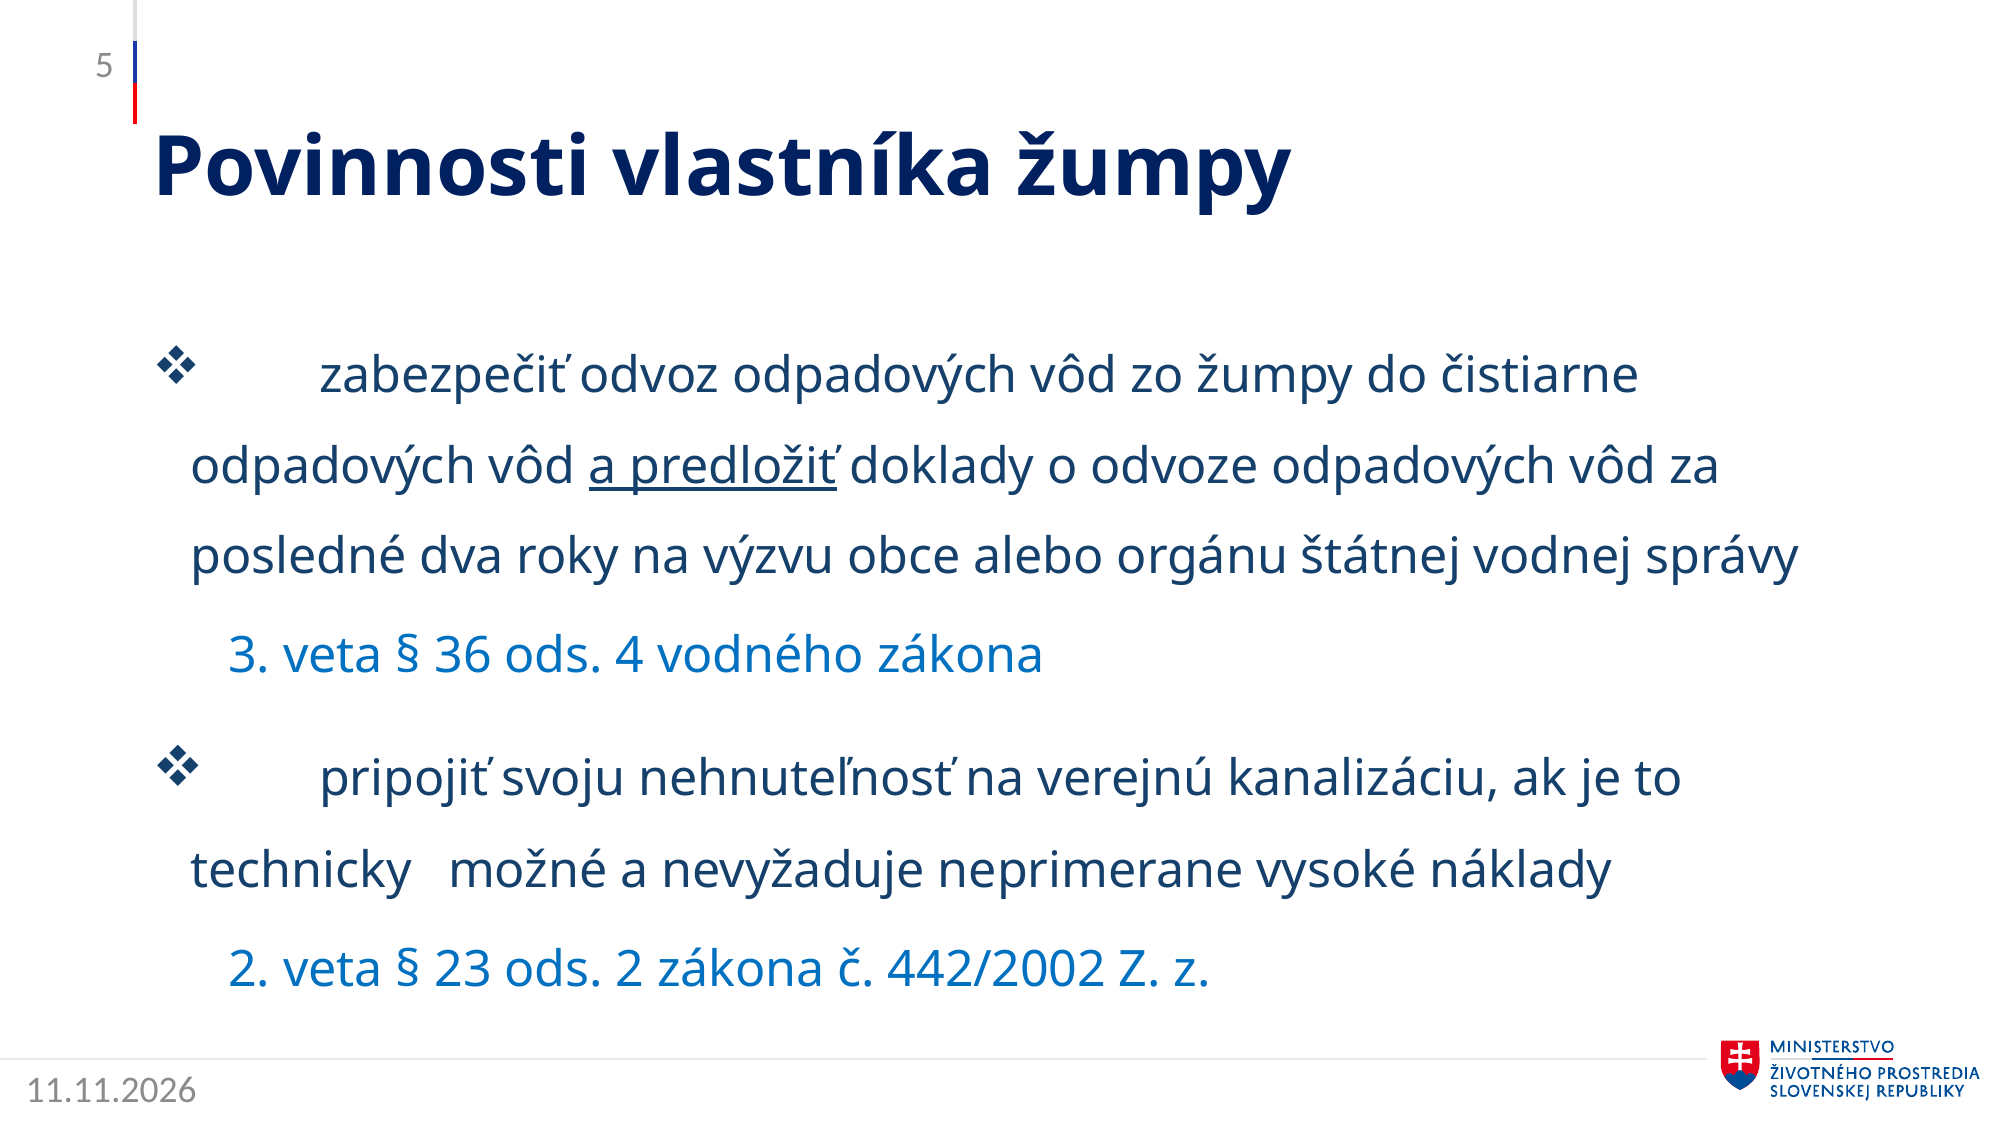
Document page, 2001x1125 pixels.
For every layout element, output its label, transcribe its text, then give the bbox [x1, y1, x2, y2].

slide_number 25. 4. 2022 [10, 1058, 247, 1118]
title Povinnosti vlastníka žumpy [137, 59, 1863, 278]
list zabezpečiť odvoz odpadových vôd zo žumpy do čistiarne odpadových vôd a predložiť doklady o odvoze odpadových vôd za posledné dva roky na výzvu obce alebo orgánu štátnej vodnej správy 3. veta § 36 ods. 4 vodného zákona pripojiť svoju nehnuteľnosť na verejnú kanalizáciu, ak je to technicky možné a nevyžaduje neprimerane vysoké náklady 2. veta § 23 ods. 2 zákona č. 442/2002 Z. z. [137, 299, 1863, 1014]
slide_number 5 [10, 32, 129, 92]
